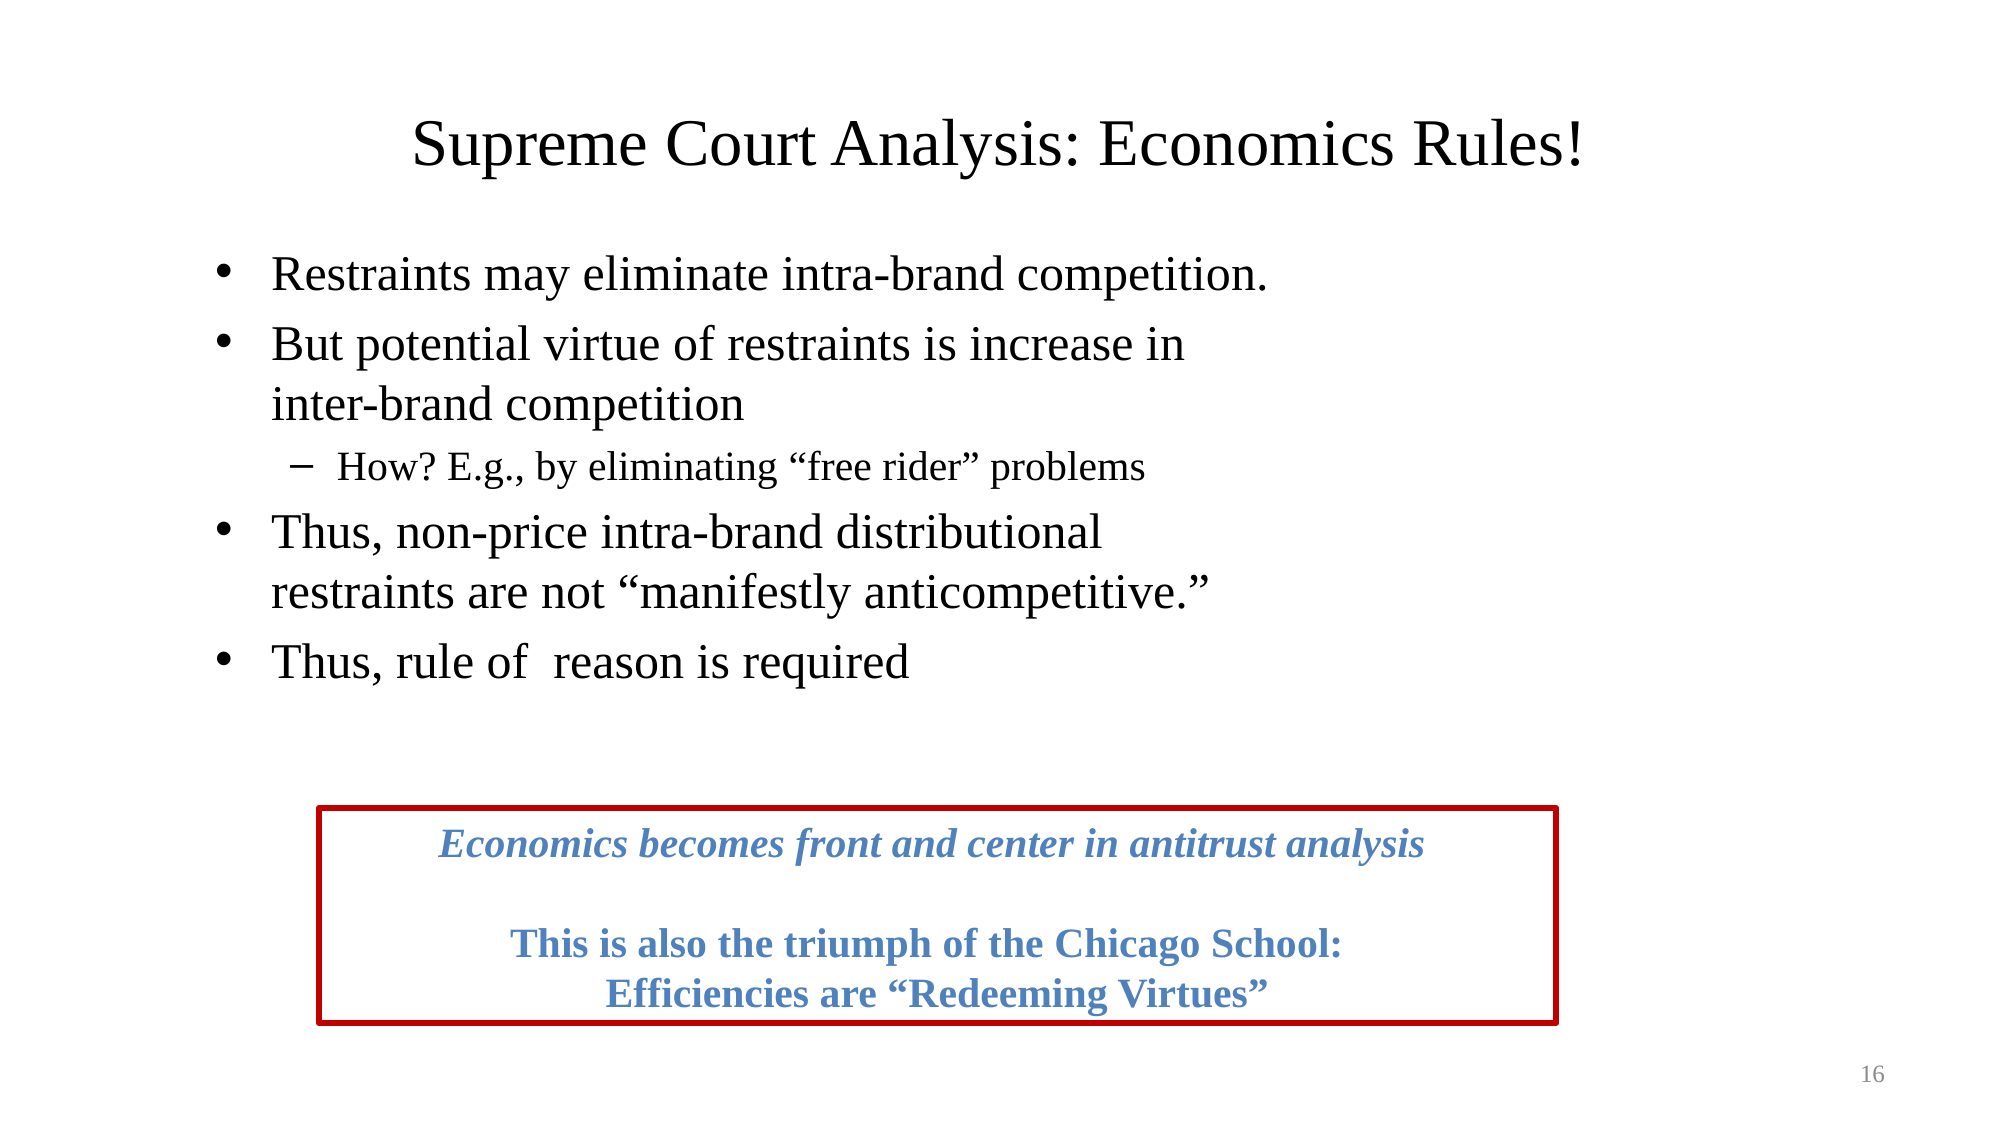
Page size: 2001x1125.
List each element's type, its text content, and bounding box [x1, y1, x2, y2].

title Supreme Court Analysis: Economics Rules! [99, 45, 1900, 233]
text_box Economics becomes front and center in antitrust analysis This is also the triumph of the Chicago School: Efficiencies are “Redeeming Virtues” [318, 807, 1557, 1023]
list Restraints may eliminate intra-brand competition. But potential virtue of restraints is increase in inter-brand competition How? E.g., by eliminating “free rider” problems Thus, non-price intra-brand distributional restraints are not “manifestly anticompetitive.” Thus, rule of reason is required [200, 232, 1288, 975]
slide_number 16 [1433, 1042, 1900, 1103]
